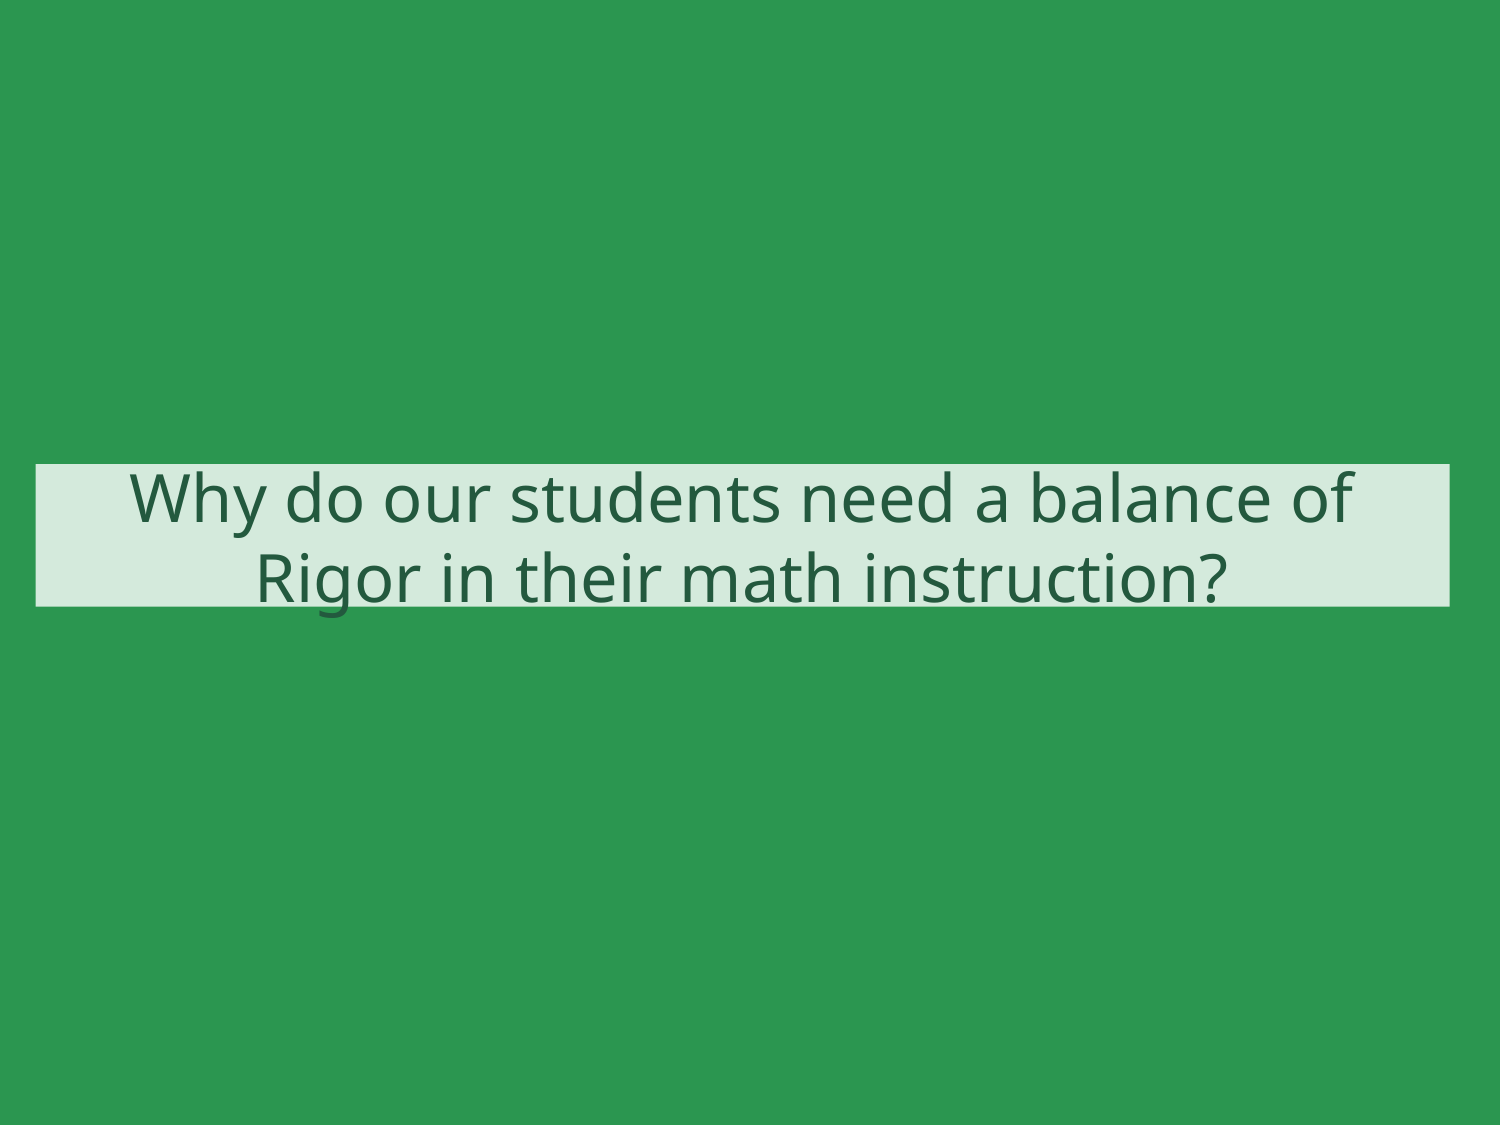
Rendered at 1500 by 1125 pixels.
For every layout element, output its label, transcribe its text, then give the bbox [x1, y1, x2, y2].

title Why do our students need a balance of Rigor in their math instruction? [35, 464, 1450, 607]
